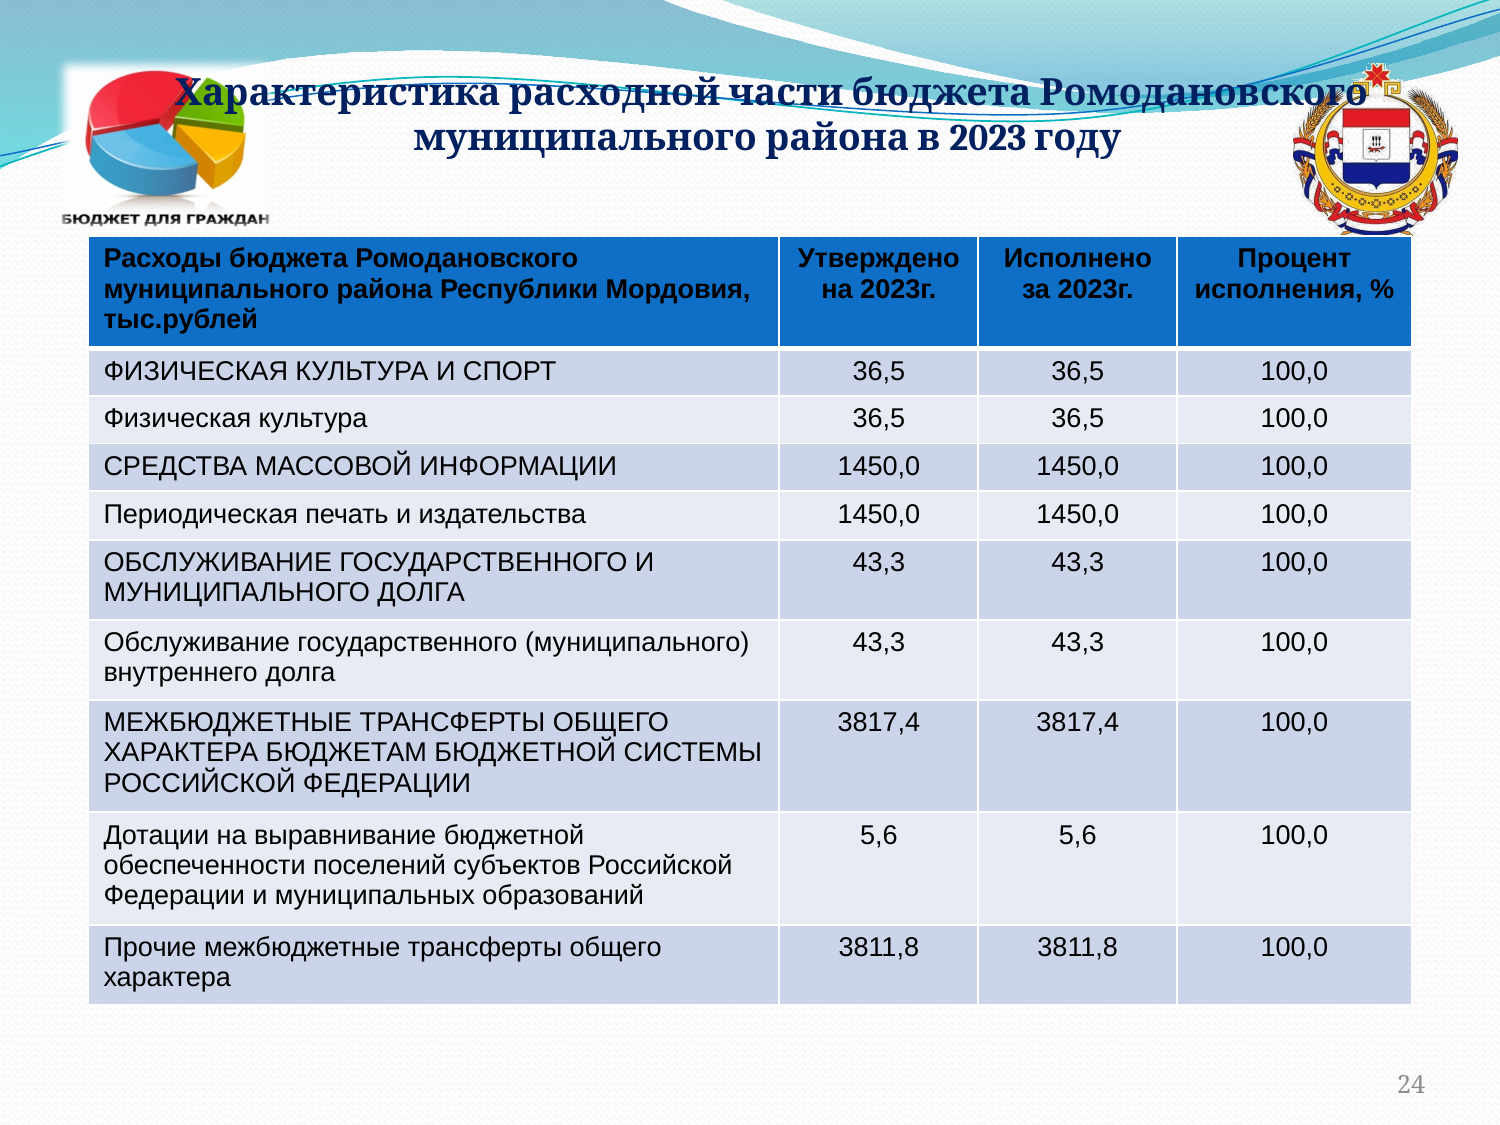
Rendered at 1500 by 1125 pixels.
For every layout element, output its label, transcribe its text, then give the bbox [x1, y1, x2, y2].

table_cell 100,0 [1178, 926, 1411, 1004]
table_cell 100,0 [1178, 351, 1411, 395]
table_cell 36,5 [780, 351, 977, 395]
table_cell 100,0 [1178, 541, 1411, 619]
table_cell Дотации на выравнивание бюджетной обеспеченности поселений субъектов Российской Федерации и муниципальных образований [89, 813, 778, 924]
table_cell ФИЗИЧЕСКАЯ КУЛЬТУРА И СПОРТ [89, 351, 778, 395]
table_cell 3811,8 [780, 926, 977, 1004]
slide_number 24 [1299, 1042, 1425, 1103]
table_cell 3817,4 [979, 701, 1176, 811]
table_cell 100,0 [1178, 397, 1411, 443]
table_cell 100,0 [1178, 701, 1411, 811]
table_cell 43,3 [780, 541, 977, 619]
text_box Характеристика расходной части бюджета Ромодановского муниципального района в 2023 году [284, 60, 1412, 165]
table_cell 100,0 [1178, 621, 1411, 699]
table_header Исполнено за 2023г. [979, 237, 1176, 346]
picture [52, 54, 278, 237]
table_cell Обслуживание государственного (муниципального) внутреннего долга [89, 621, 778, 699]
table_cell 1450,0 [780, 444, 977, 490]
table_cell 100,0 [1178, 492, 1411, 539]
table_cell 5,6 [979, 813, 1176, 924]
table_cell Периодическая печать и издательства [89, 492, 778, 539]
table_cell 1450,0 [979, 492, 1176, 539]
table_cell 100,0 [1178, 813, 1411, 924]
table_cell Физическая культура [89, 397, 778, 443]
table_header Расходы бюджета Ромодановского муниципального района Республики Мордовия, тыс.рублей [89, 237, 778, 346]
table_cell МЕЖБЮДЖЕТНЫЕ ТРАНСФЕРТЫ ОБЩЕГО ХАРАКТЕРА БЮДЖЕТАМ БЮДЖЕТНОЙ СИСТЕМЫ РОССИЙСКОЙ ФЕДЕРАЦИИ [89, 701, 778, 811]
table_cell 43,3 [979, 621, 1176, 699]
table_cell 36,5 [780, 397, 977, 443]
table_cell 43,3 [780, 621, 977, 699]
picture [1293, 62, 1458, 237]
table_cell 3817,4 [780, 701, 977, 811]
table_cell 100,0 [1178, 444, 1411, 490]
table_cell 43,3 [979, 541, 1176, 619]
table_cell 36,5 [979, 397, 1176, 443]
table_cell 1450,0 [780, 492, 977, 539]
table_cell ОБСЛУЖИВАНИЕ ГОСУДАРСТВЕННОГО И МУНИЦИПАЛЬНОГО ДОЛГА [89, 541, 778, 619]
table_cell 5,6 [780, 813, 977, 924]
table_cell 3811,8 [979, 926, 1176, 1004]
table_header Процент исполнения, % [1178, 237, 1411, 346]
table_cell 36,5 [979, 351, 1176, 395]
table_header Утверждено на 2023г. [780, 237, 977, 346]
table_cell Прочие межбюджетные трансферты общего характера [89, 926, 778, 1004]
table_cell СРЕДСТВА МАССОВОЙ ИНФОРМАЦИИ [89, 444, 778, 490]
table_cell 1450,0 [979, 444, 1176, 490]
